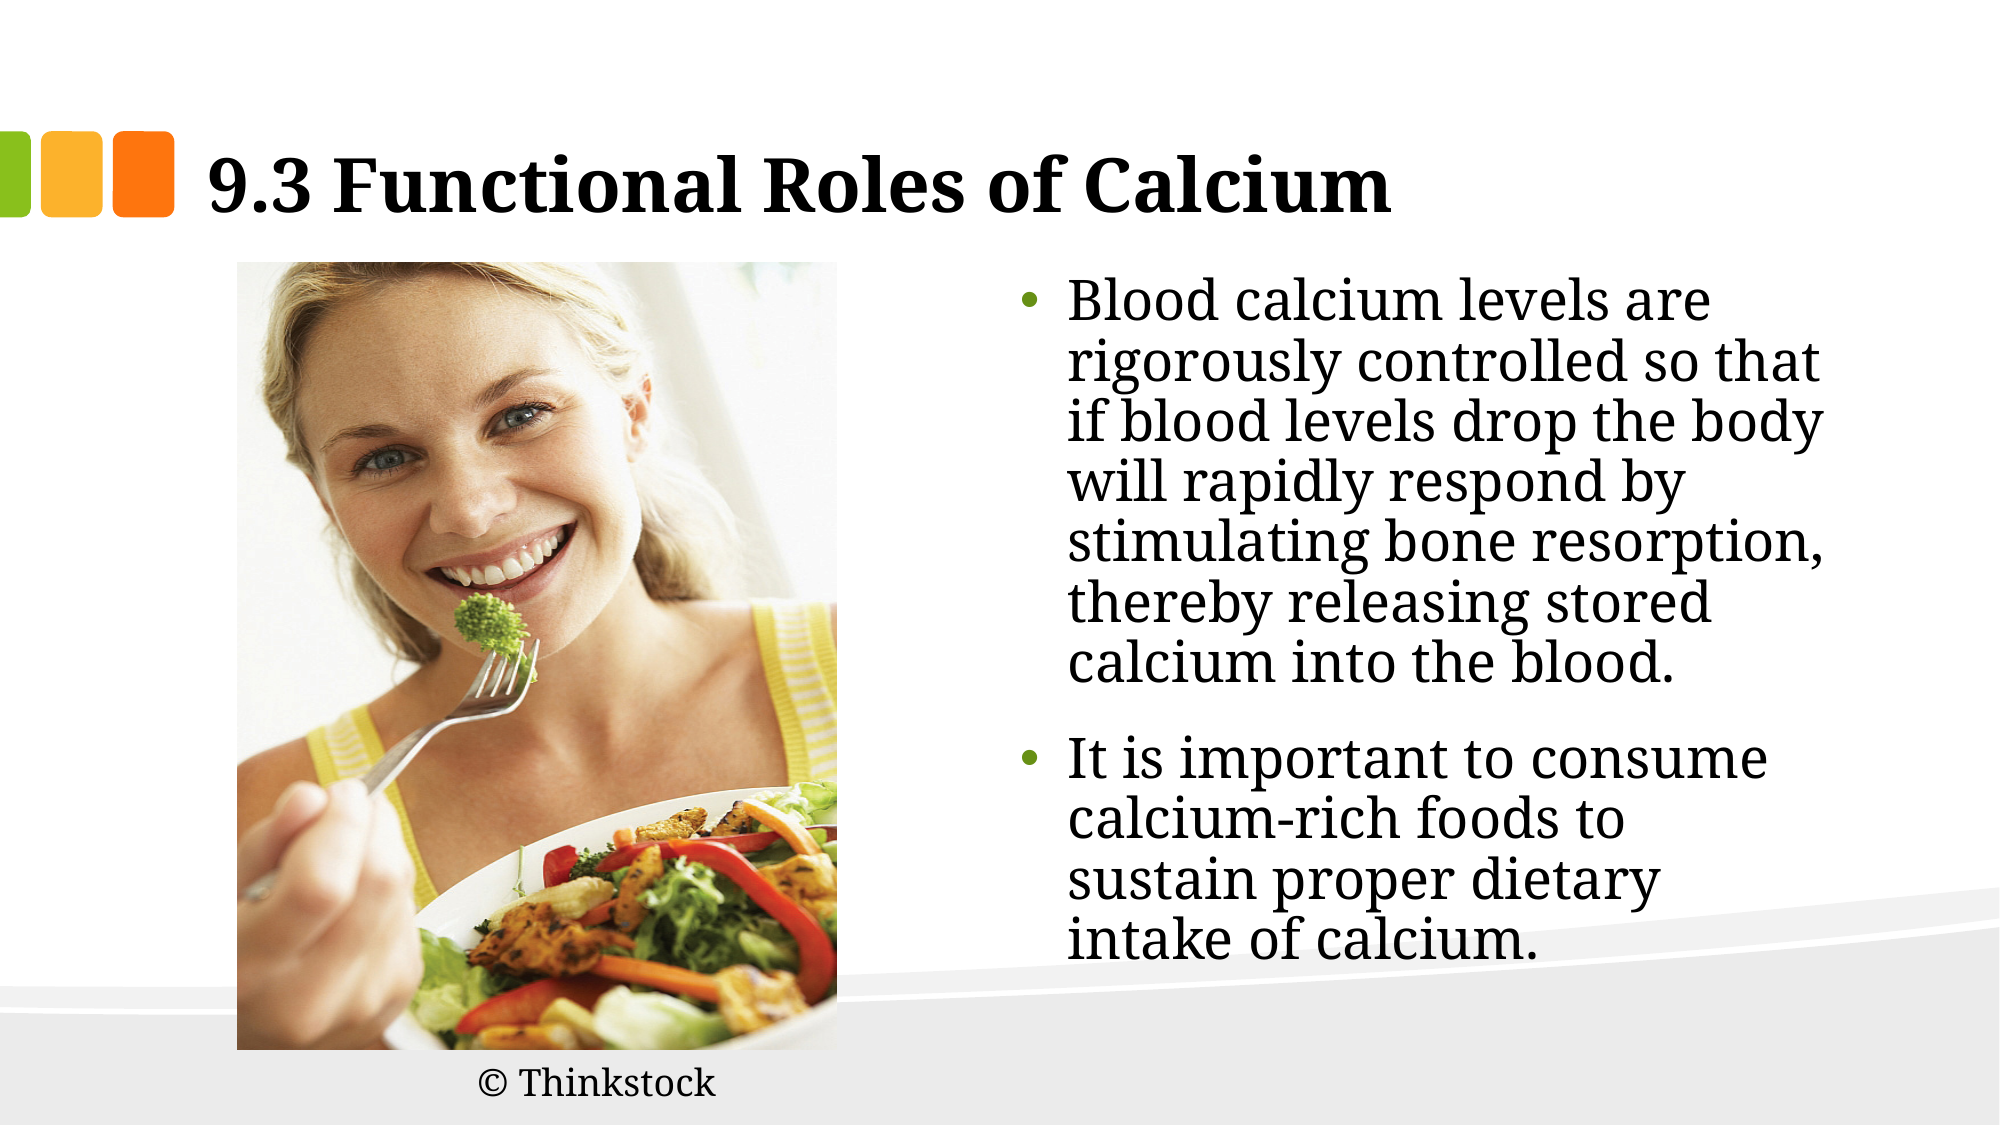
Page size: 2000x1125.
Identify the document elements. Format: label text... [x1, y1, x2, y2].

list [236, 262, 838, 1051]
title 9.3 Functional Roles of Calcium [187, 24, 1787, 238]
text_box © Thinkstock [462, 1051, 788, 1112]
list Blood calcium levels are rigorously controlled so that if blood levels drop the body will rapidly respond by stimulating bone resorption, thereby releasing stored calcium into the blood. It is important to consume calcium-rich foods to sustain proper dietary intake of calcium. [999, 262, 1850, 1013]
